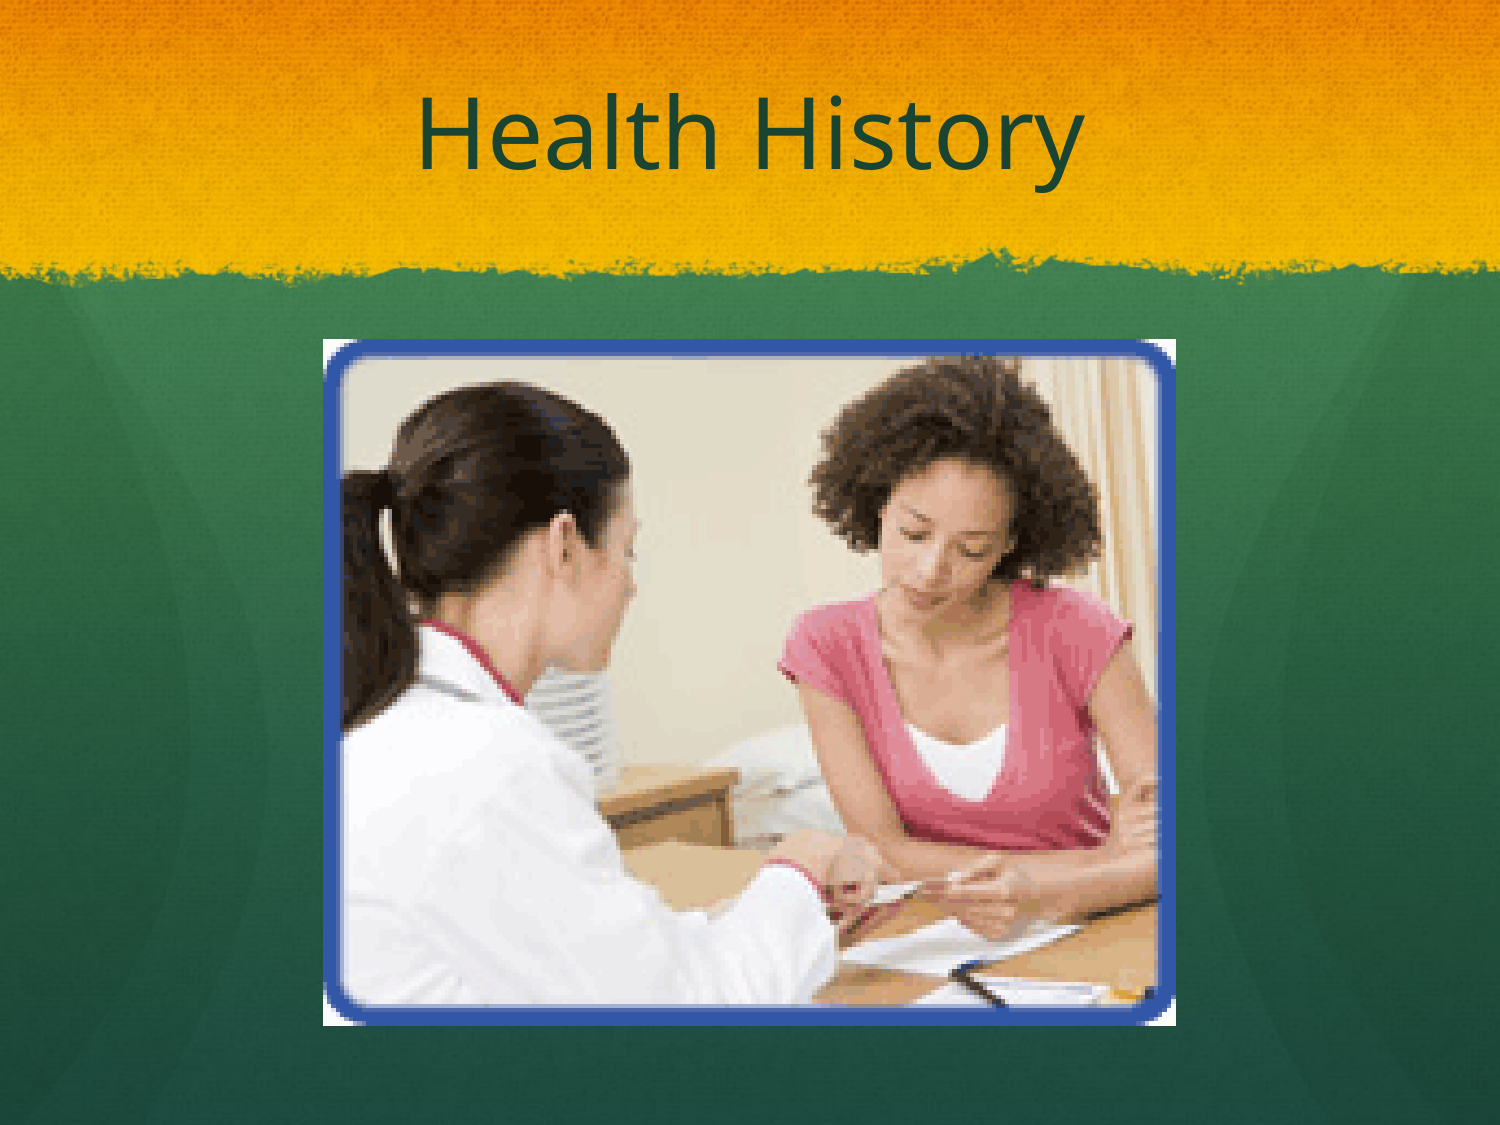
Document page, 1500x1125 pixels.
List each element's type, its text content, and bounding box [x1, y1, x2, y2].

picture [0, 0, 1500, 1125]
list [124, 339, 1375, 1027]
title Health History [125, 13, 1375, 246]
